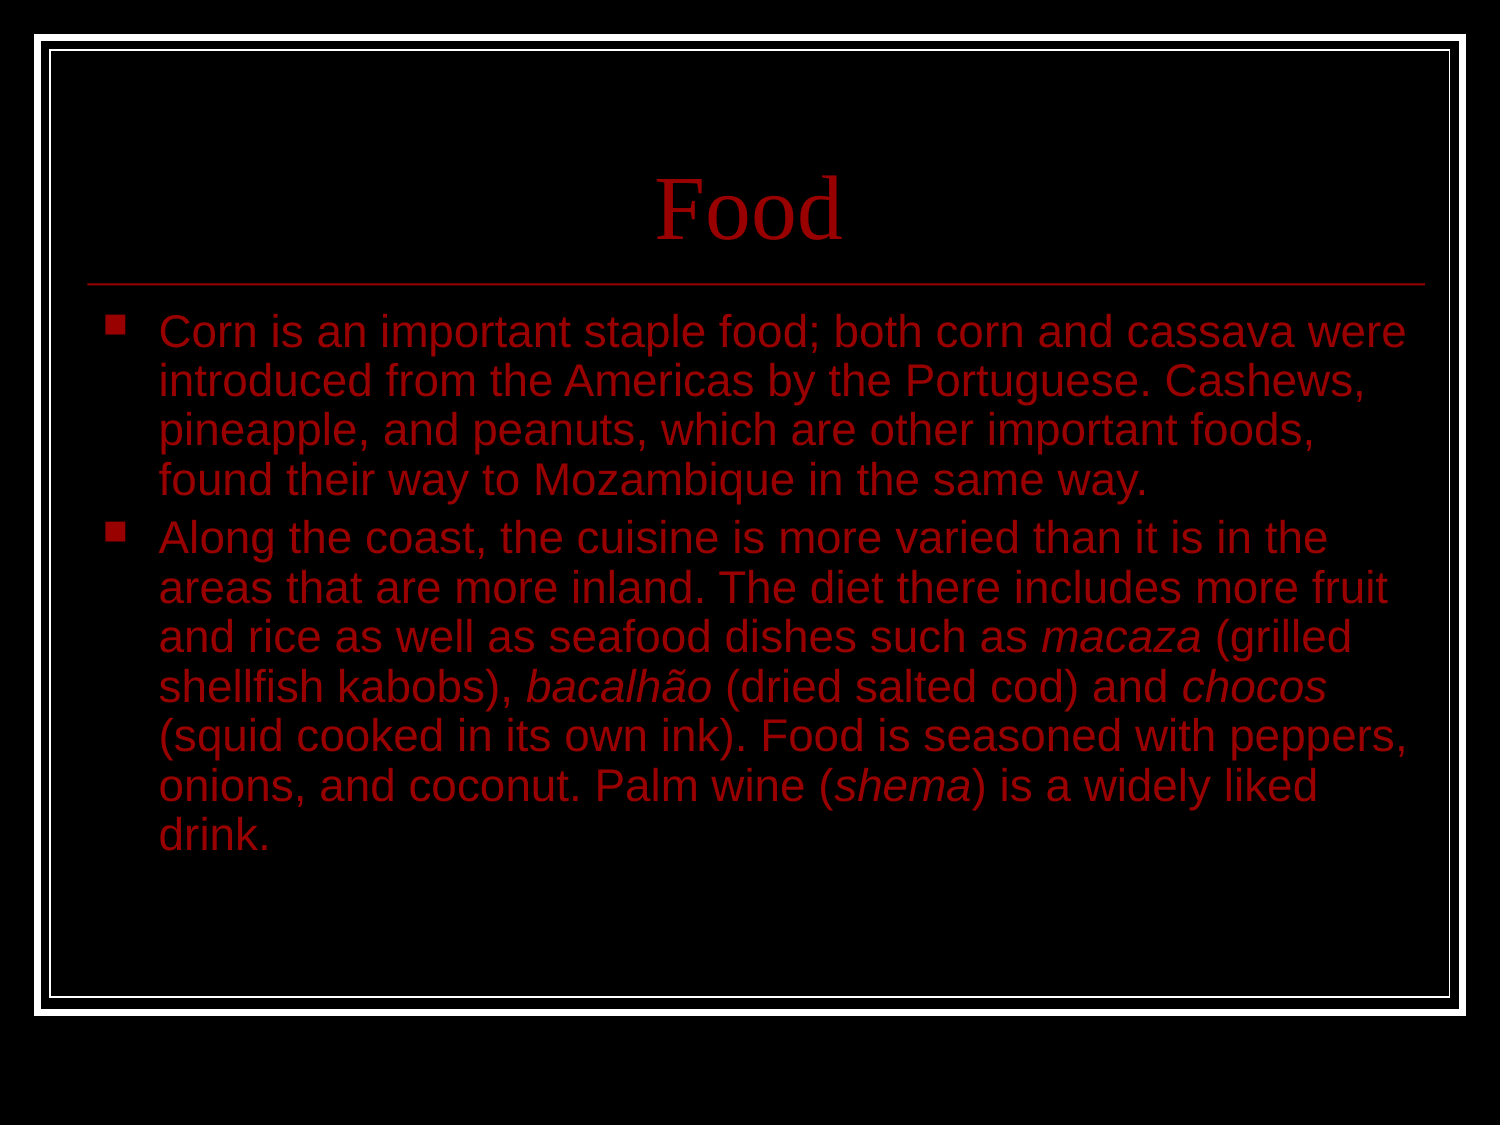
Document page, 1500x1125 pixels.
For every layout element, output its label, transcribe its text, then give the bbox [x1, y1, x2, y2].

title Food [87, 77, 1426, 266]
list Corn is an important staple food; both corn and cassava were introduced from the Americas by the Portuguese. Cashews, pineapple, and peanuts, which are other important foods, found their way to Mozambique in the same way. Along the coast, the cuisine is more varied than it is in the areas that are more inland. The diet there includes more fruit and rice as well as seafood dishes such as macaza (grilled shellfish kabobs), bacalhão (dried salted cod) and chocos (squid cooked in its own ink). Food is seasoned with peppers, onions, and coconut. Palm wine (shema) is a widely liked drink. [87, 299, 1426, 963]
